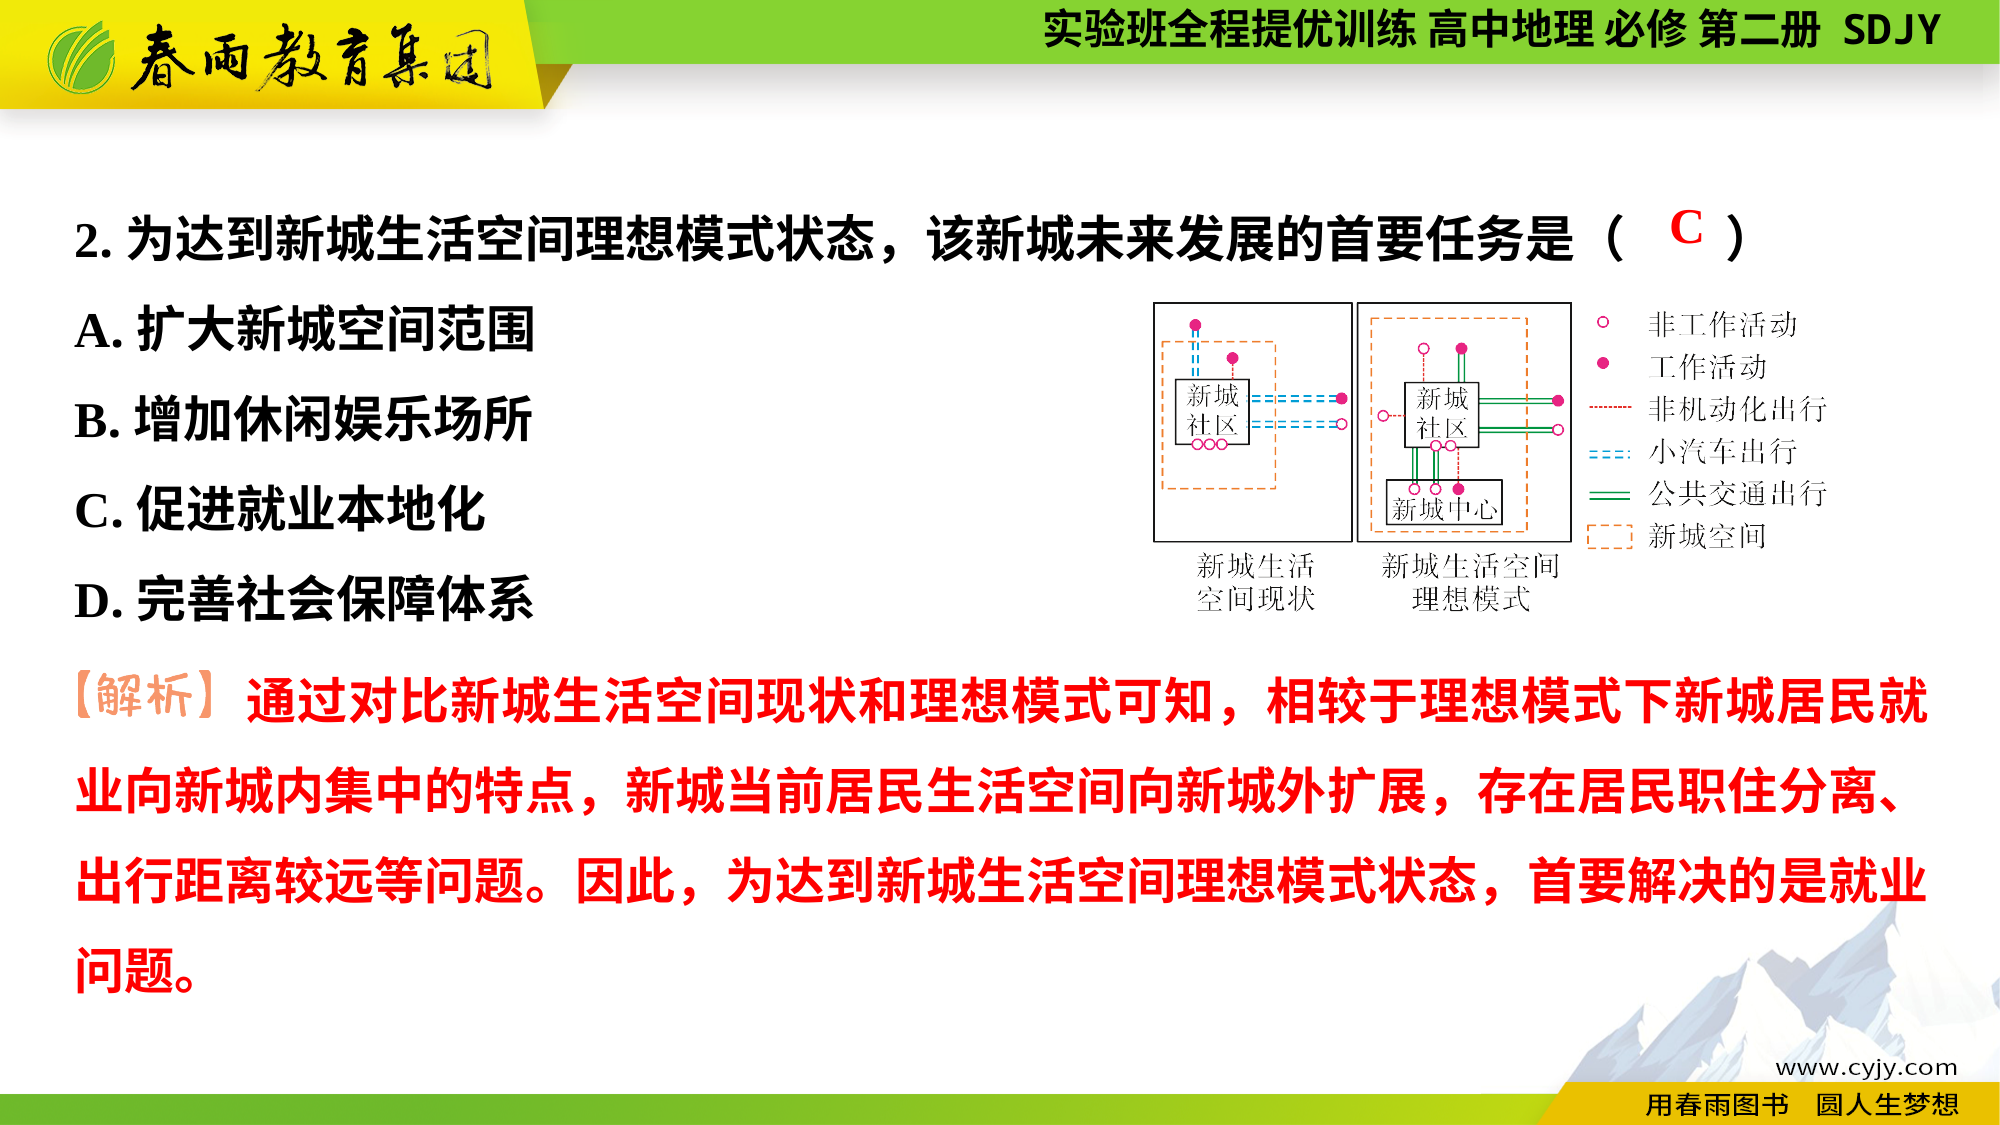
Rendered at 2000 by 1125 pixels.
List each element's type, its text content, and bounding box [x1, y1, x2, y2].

text_box C [1654, 185, 1721, 261]
picture [0, 0, 2000, 1125]
text_box 通过对比新城生活空间现状和理想模式可知，相较于理想模式下新城居民就业向新城内集中的特点，新城当前居民生活空间向新城外扩展，存在居民职住分离、出行距离较远等问题。因此，为达到新城生活空间理想模式状态，首要解决的是就业问题。 [59, 632, 1944, 1008]
list 2.为达到新城生活空间理想模式状态，该新城未来发展的首要任务是（ ） A.扩大新城空间范围 B.增加休闲娱乐场所 C.促进就业本地化 D.完善社会保障体系 [59, 169, 1944, 632]
